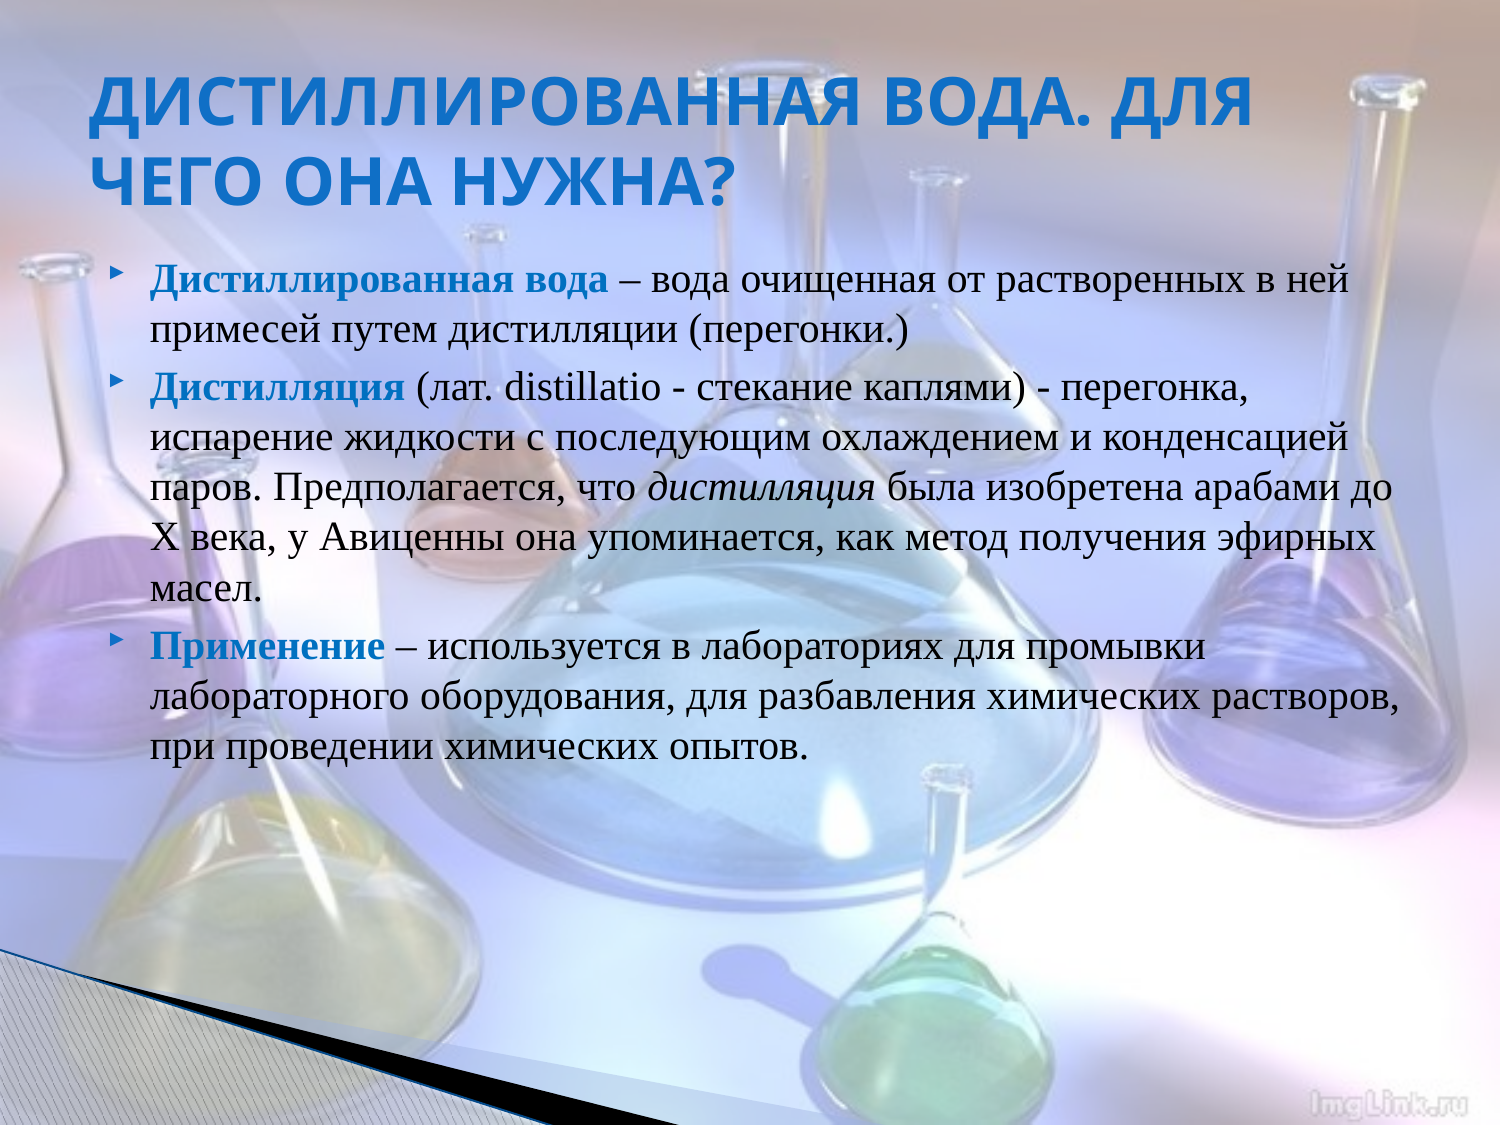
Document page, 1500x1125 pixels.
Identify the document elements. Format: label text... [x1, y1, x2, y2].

list Дистиллированная вода – вода очищенная от растворенных в ней примесей путем дистилляции (перегонки.) Дистилляция (лат. distillatio - стекание каплями) - перегонка, испарение жидкости с последующим охлаждением и конденсацией паров. Предполагается, что дистилляция была изобретена арабами до X века, у Авиценны она упоминается, как метод получения эфирных масел. Применение – используется в лабораториях для промывки лабораторного оборудования, для разбавления химических растворов, при проведении химических опытов. [75, 243, 1425, 986]
title Дистиллированная вода. Для чего она нужна? [75, 45, 1425, 233]
